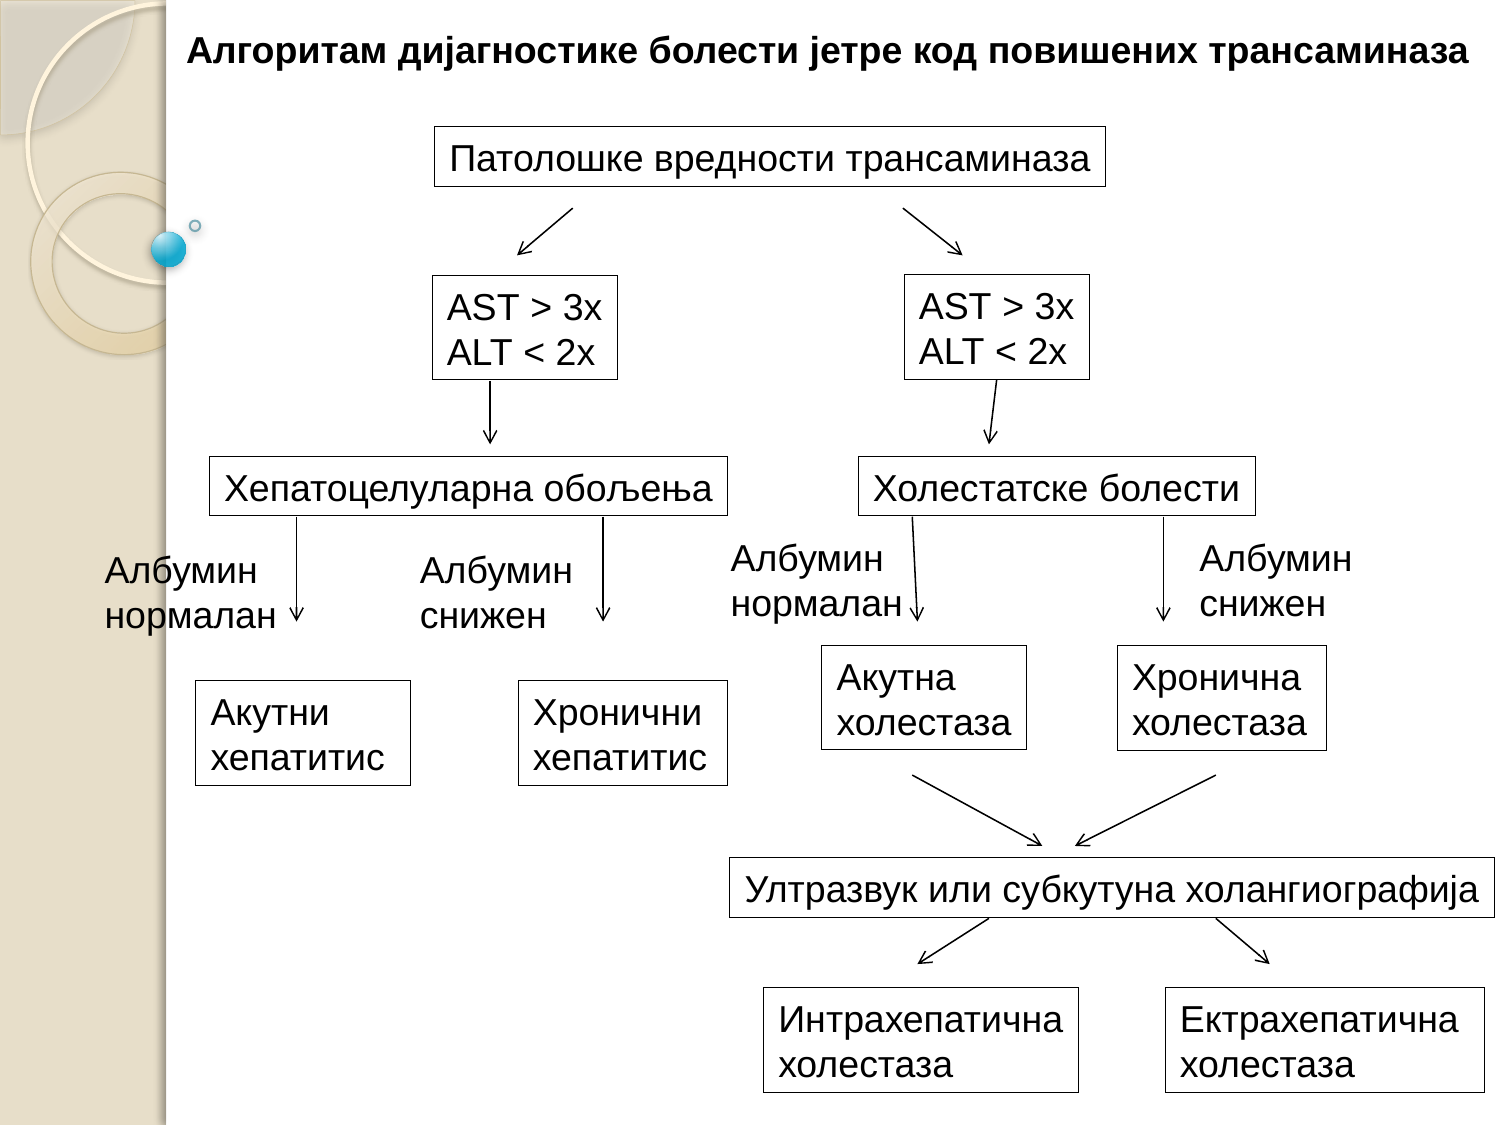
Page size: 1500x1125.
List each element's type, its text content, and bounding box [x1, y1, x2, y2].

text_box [516, 207, 573, 256]
text_box AST > 3х ALT < 2х [432, 275, 618, 380]
text_box AST > 3х ALT < 2х [904, 274, 1090, 380]
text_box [902, 207, 963, 256]
text_box Патолошке вредности трансаминаза [434, 126, 1106, 187]
text_box Ектрахепатична холестаза [1165, 987, 1485, 1093]
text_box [1074, 774, 1217, 847]
text_box Албумин нормалан [89, 538, 292, 644]
text_box Холестатске болести [858, 456, 1256, 516]
text_box Акутни хепатитис [195, 680, 411, 786]
text_box Алгоритам дијагностике болести јетре код повишених трансаминаза [171, 19, 1489, 79]
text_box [912, 774, 1043, 847]
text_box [988, 380, 997, 445]
text_box Хепатоцелуларна обољења [209, 456, 728, 516]
text_box Интрахепатична холестаза [763, 987, 1079, 1093]
text_box Ултразвук или субкутуна холангиографија [729, 857, 1495, 918]
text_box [912, 516, 918, 622]
text_box Албумин нормалан [715, 527, 918, 632]
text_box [917, 918, 990, 965]
text_box Акутна холестаза [821, 645, 1027, 750]
text_box Хронични хепатитис [518, 680, 728, 786]
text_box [1215, 918, 1270, 965]
text_box Албумин снижен [405, 538, 599, 644]
text_box Хронична холестаза [1117, 645, 1327, 751]
text_box Албумин снижен [1184, 527, 1379, 632]
